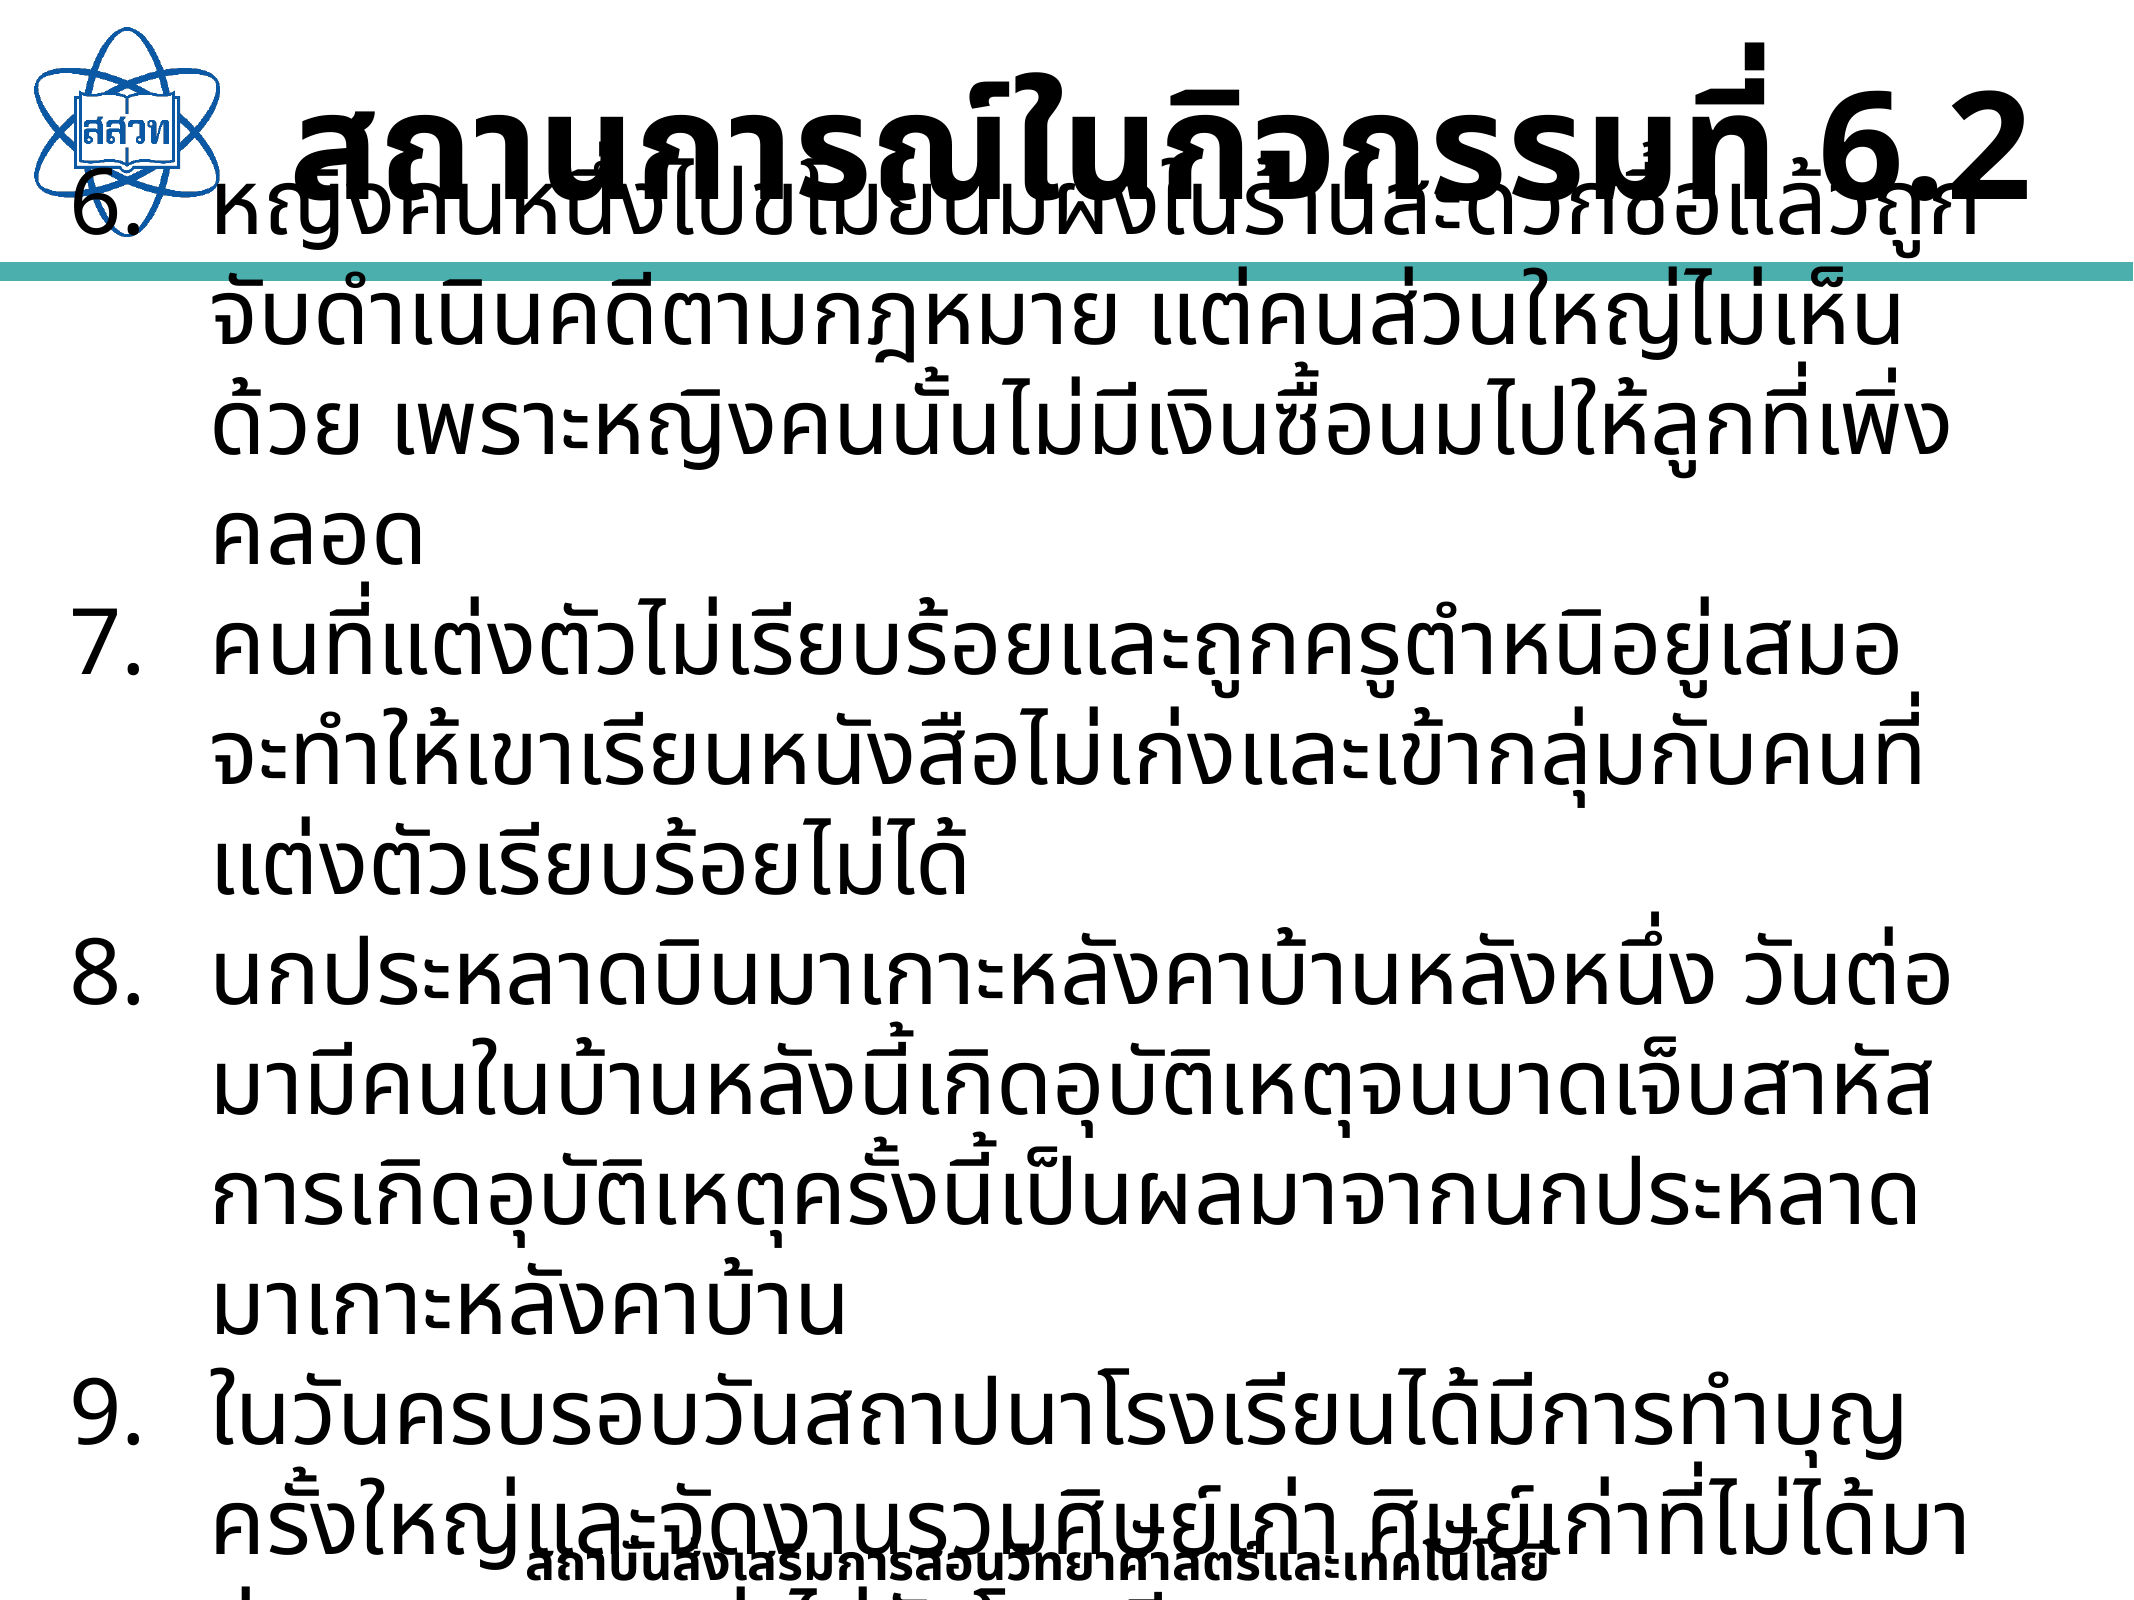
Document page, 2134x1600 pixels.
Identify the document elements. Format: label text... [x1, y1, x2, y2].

text_box หญิงคนหนึ่งไปขโมยนมผงในร้านสะดวกซื้อแล้วถูกจับดำเนินคดีตามกฎหมาย แต่คนส่วนใหญ่ไม่เห็นด้วย เพราะหญิงคนนั้นไม่มีเงินซื้อนมไปให้ลูกที่เพิ่งคลอด คนที่แต่งตัวไม่เรียบร้อยและถูกครูตำหนิอยู่เสมอ จะทำให้เขาเรียนหนังสือไม่เก่งและเข้ากลุ่มกับคนที่แต่งตัวเรียบร้อยไม่ได้ นกประหลาดบินมาเกาะหลังคาบ้านหลังหนึ่ง วันต่อมามีคนในบ้านหลังนี้เกิดอุบัติเหตุจนบาดเจ็บสาหัส การเกิดอุบัติเหตุครั้งนี้เป็นผลมาจากนกประหลาดมาเกาะหลังคาบ้าน ในวันครบรอบวันสถาปนาโรงเรียนได้มีการทำบุญครั้งใหญ่และจัดงานรวมศิษย์เก่า ศิษย์เก่าที่ไม่ได้มาร่วมงานแสดงว่าไม่รักโรงเรียน [60, 274, 2016, 1600]
text_box หญิงคนหนึ่งไปขโมยนมผงในร้านสะดวกซื้อแล้วถูกจับดำเนินคดีตามกฎหมาย แต่คนส่วนใหญ่ไม่เห็นด้วย เพราะหญิงคนนั้นไม่มีเงินซื้อนมไปให้ลูกที่เพิ่งคลอด คนที่แต่งตัวไม่เรียบร้อยและถูกครูตำหนิอยู่เสมอ จะทำให้เขาเรียนหนังสือไม่เก่งและเข้ากลุ่มกับคนที่แต่งตัวเรียบร้อยไม่ได้ นกประหลาดบินมาเกาะหลังคาบ้านหลังหนึ่ง วันต่อมามีคนในบ้านหลังนี้เกิดอุบัติเหตุจนบาดเจ็บสาหัส การเกิดอุบัติเหตุครั้งนี้เป็นผลมาจากนกประหลาดมาเกาะหลังคาบ้าน ในวันครบรอบวันสถาปนาโรงเรียนได้มีการทำบุญครั้งใหญ่และจัดงานรวมศิษย์เก่า ศิษย์เก่าที่ไม่ได้มาร่วมงานแสดงว่าไม่รักโรงเรียน [60, 134, 2016, 269]
text_box สถานการณ์ในกิจกรรมที่ 6.2 [259, 41, 2063, 238]
picture [33, 27, 220, 237]
